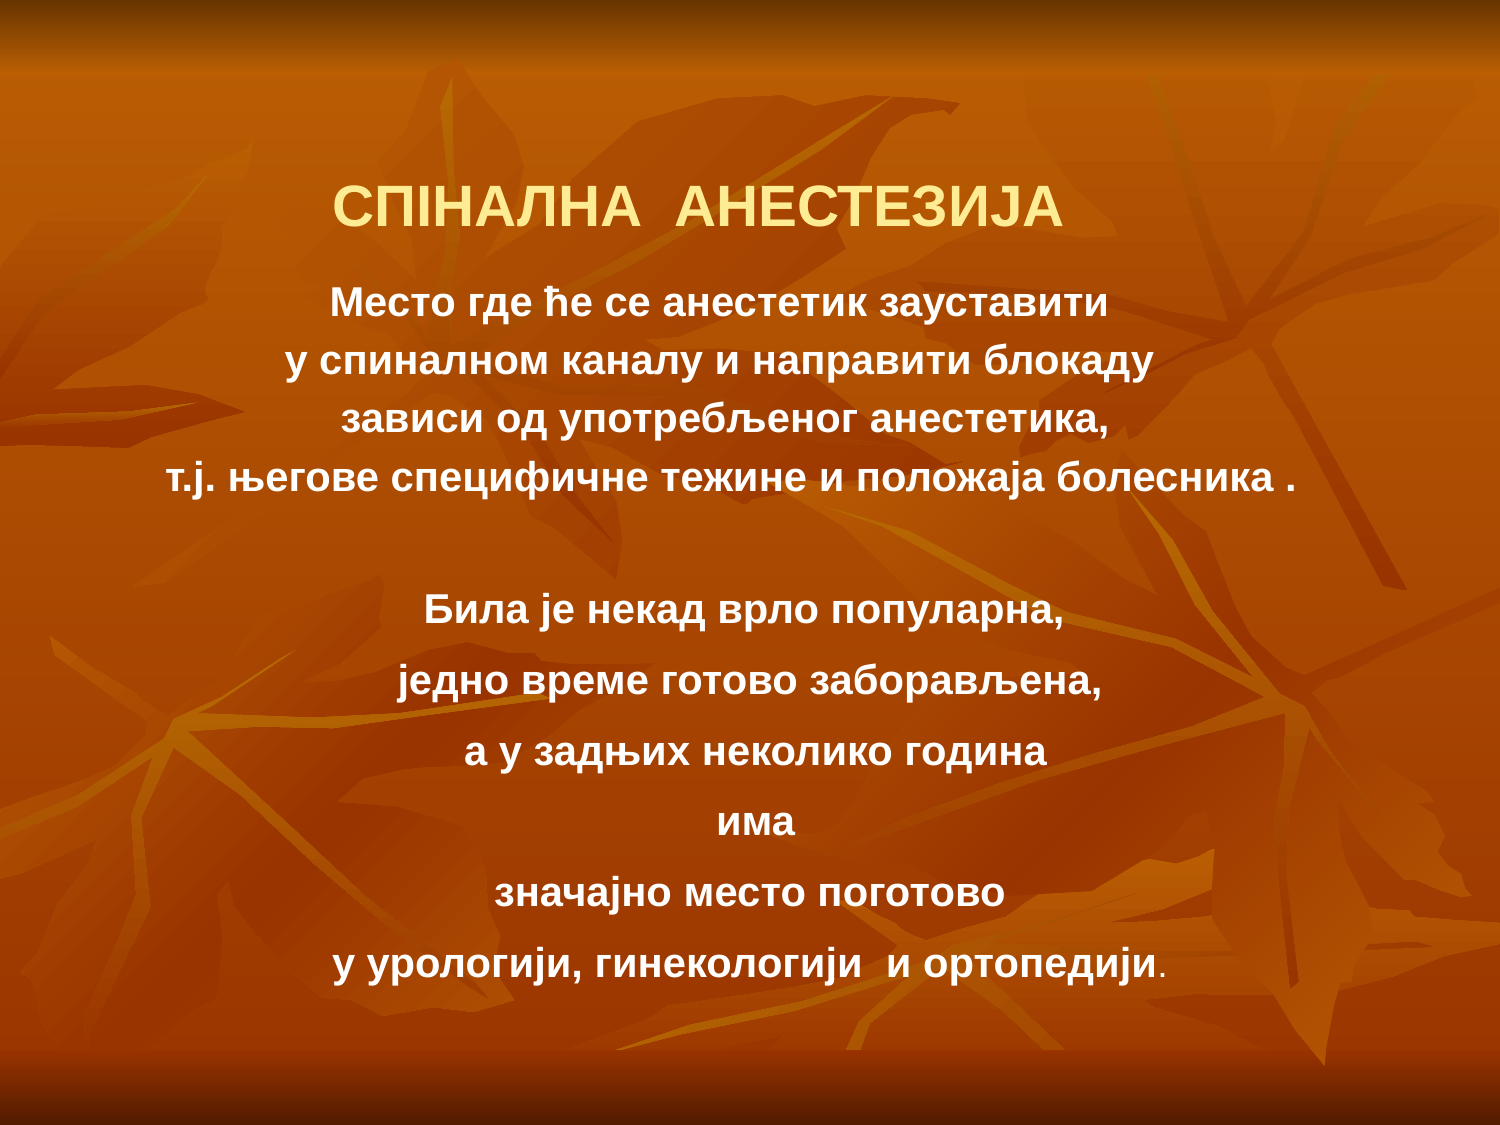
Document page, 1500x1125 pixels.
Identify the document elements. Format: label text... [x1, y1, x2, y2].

text_box Била је некад врло популарна, једно време готово заборављена, а у задњих неколико година има значајно место поготово у урологији, гинекологији и ортопедији. [277, 574, 1223, 994]
text_box Место где ће се анестетик зауставити у спиналном каналу и направити блокаду зависи од употребљеног анестетика, т.ј. његове специфичне тежине и положаја болесника . [138, 267, 1312, 507]
text_box СПIНАЛНА АНЕСТЕЗИЈА [317, 160, 1080, 246]
